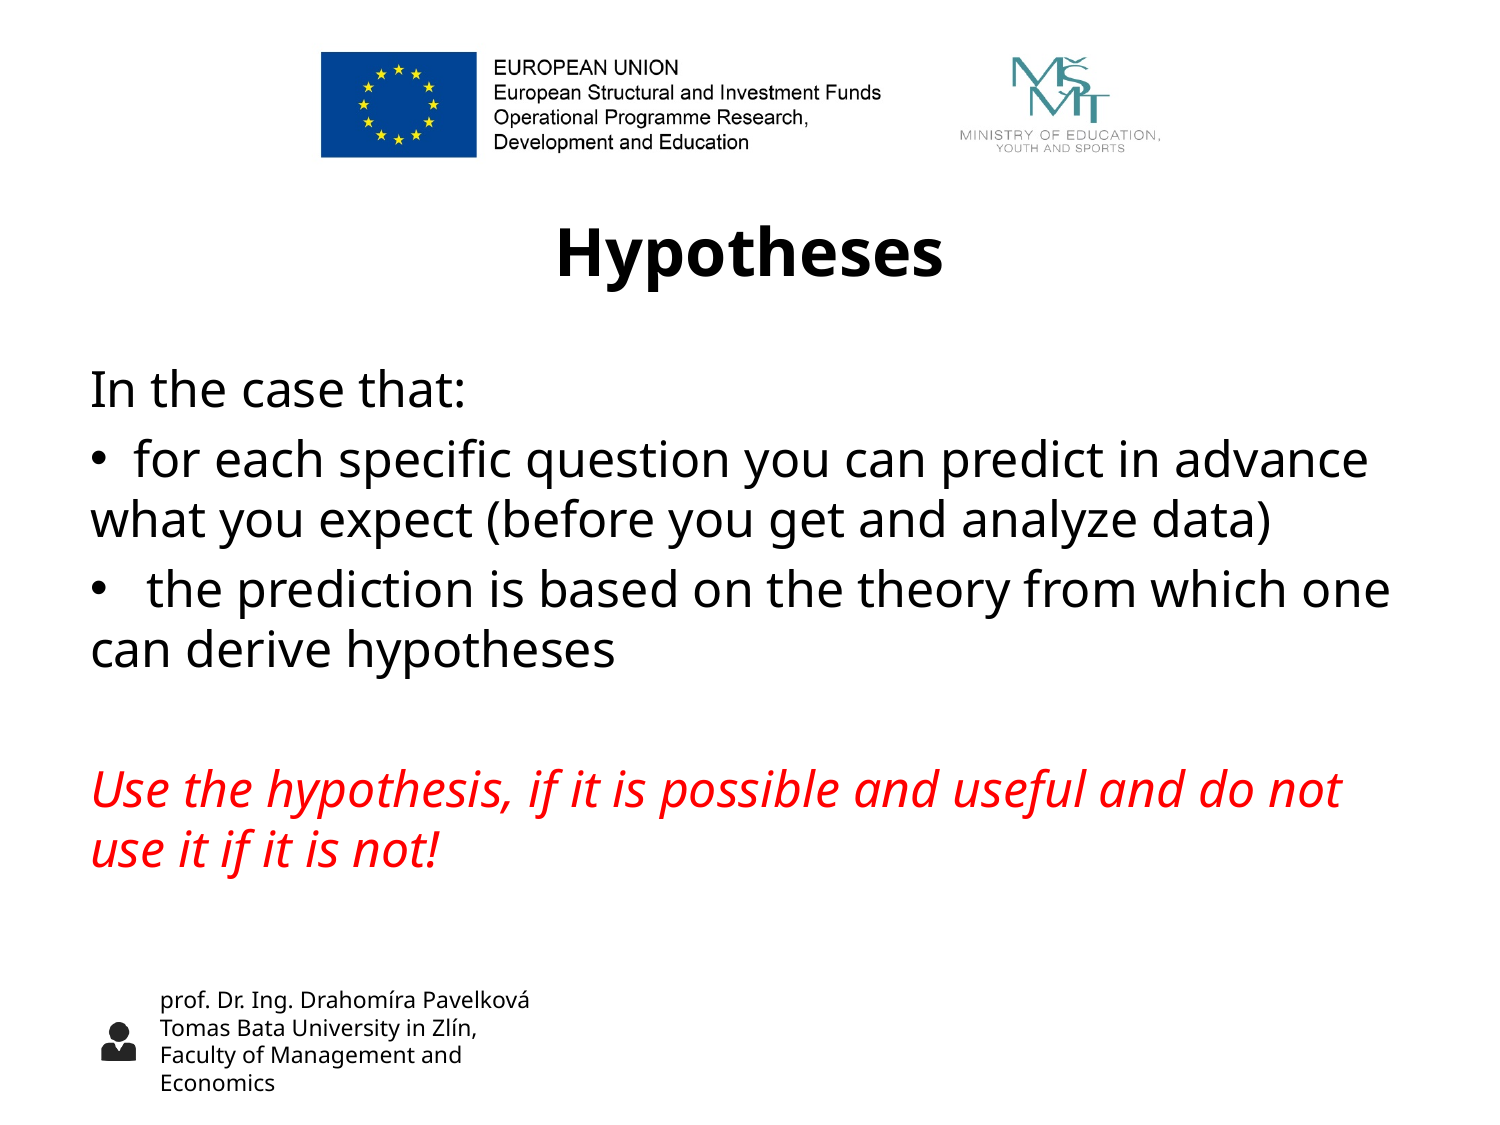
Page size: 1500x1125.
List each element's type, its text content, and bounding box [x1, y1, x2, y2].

picture [101, 1021, 136, 1062]
footer prof. Dr. Ing. Drahomíra Pavelková Tomas Bata University in Zlín, Faculty of Management and Economics [145, 999, 550, 1083]
list In the case that: for each specific question you can predict in advance what you expect (before you get and analyze data) the prediction is based on the theory from which one can derive hypotheses Use the hypothesis, if it is possible and useful and do not use it if it is not! [75, 349, 1425, 1005]
title Hypotheses [75, 184, 1425, 315]
picture [268, 0, 1212, 210]
